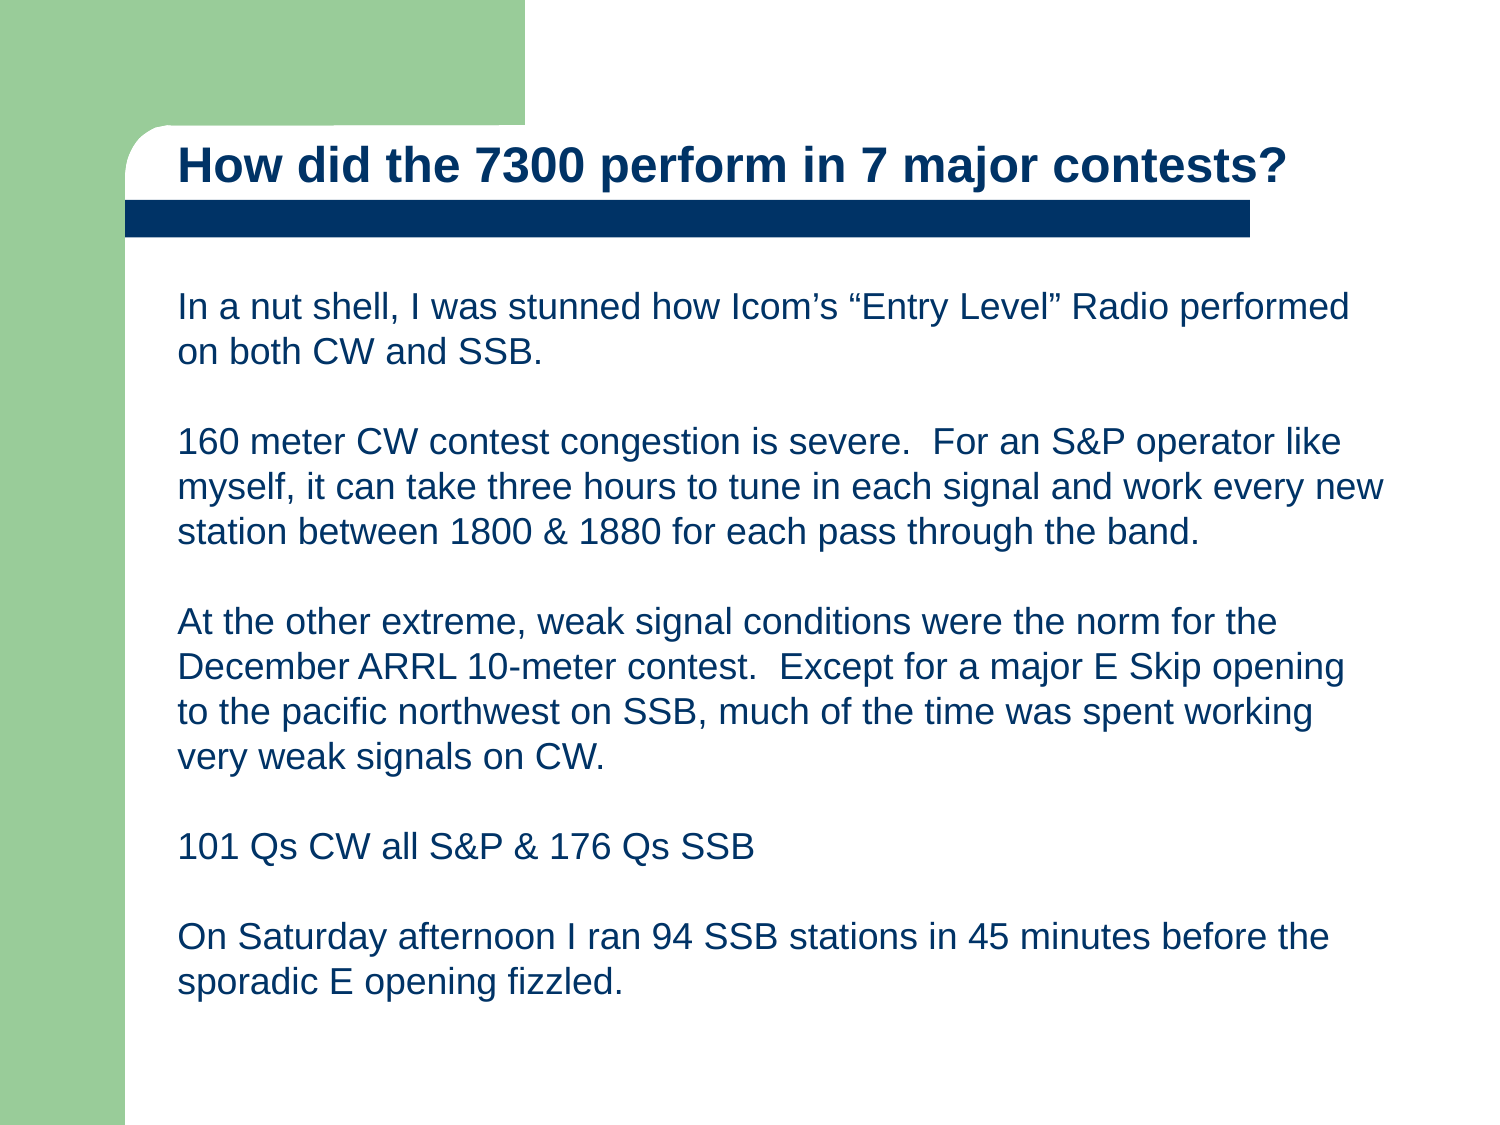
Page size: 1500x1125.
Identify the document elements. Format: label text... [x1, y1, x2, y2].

text_box How did the 7300 perform in 7 major contests? [529, 124, 1350, 200]
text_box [0, 0, 526, 1125]
text_box In a nut shell, I was stunned how Icom’s “Entry Level” Radio performed on both CW and SSB. 160 meter CW contest congestion is severe. For an S&P operator like myself, it can take three hours to tune in each signal and work every new station between 1800 & 1880 for each pass through the band. At the other extreme, weak signal conditions were the norm for the December ARRL 10-meter contest. Except for a major E Skip opening to the pacific northwest on SSB, much of the time was spent working very weak signals on CW. 101 Qs CW all S&P & 176 Qs SSB On Saturday afternoon I ran 94 SSB stations in 45 minutes before the sporadic E opening fizzled. [529, 274, 1400, 1125]
